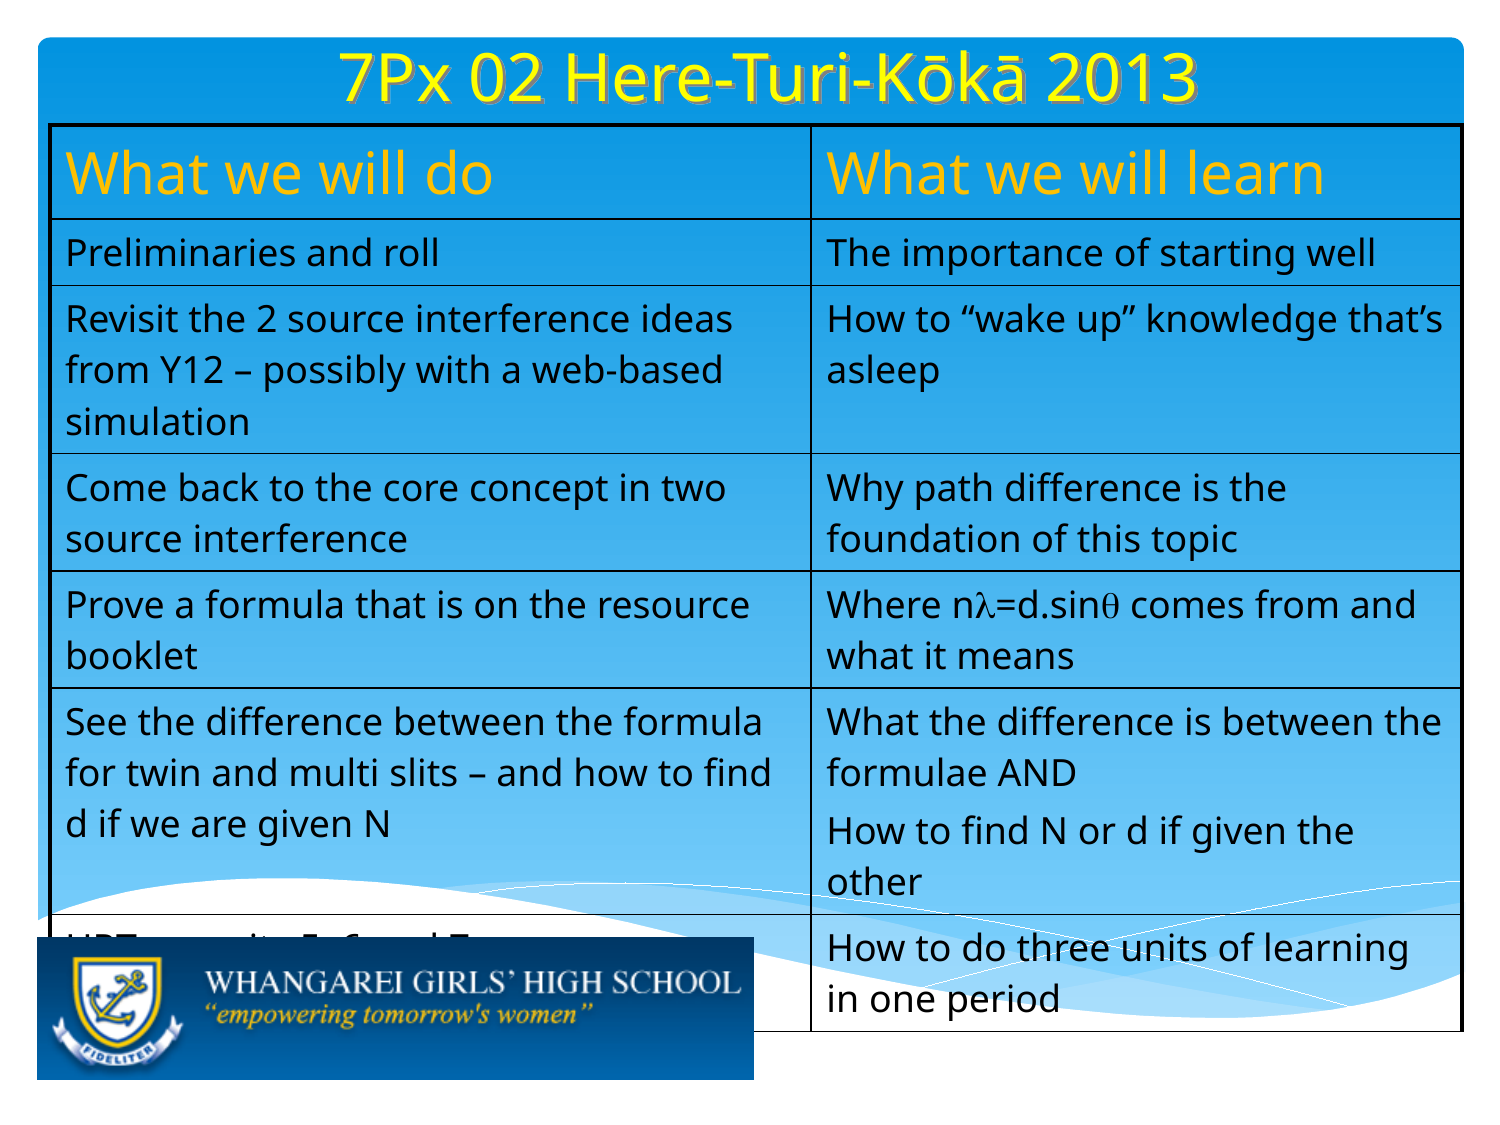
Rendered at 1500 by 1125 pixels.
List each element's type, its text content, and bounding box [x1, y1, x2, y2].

table_cell See the difference between the formula for twin and multi slits – and how to find d if we are given N [52, 689, 810, 914]
table_cell Why path difference is the foundation of this topic [812, 454, 1460, 570]
table_header What we will do [52, 127, 810, 218]
table_cell The importance of starting well [812, 220, 1460, 285]
text_box 7Px 02 Here-Turi-Kōkā 2013 [162, 24, 1375, 123]
table_cell HRT on units 5, 6 and 7 [52, 915, 810, 1031]
table_cell What the difference is between the formulae AND How to find N or d if given the other [812, 689, 1460, 914]
table_cell How to “wake up” knowledge that’s asleep [812, 286, 1460, 453]
table_cell Prove a formula that is on the resource booklet [52, 572, 810, 687]
table_cell How to do three units of learning in one period [812, 915, 1460, 1031]
picture [37, 937, 754, 1080]
table_cell Come back to the core concept in two source interference [52, 454, 810, 570]
table_cell Preliminaries and roll [52, 220, 810, 285]
table_header What we will learn [812, 127, 1460, 218]
table_cell Where n=d.sin comes from and what it means [812, 572, 1460, 687]
table_cell Revisit the 2 source interference ideas from Y12 – possibly with a web-based simulation [52, 286, 810, 453]
